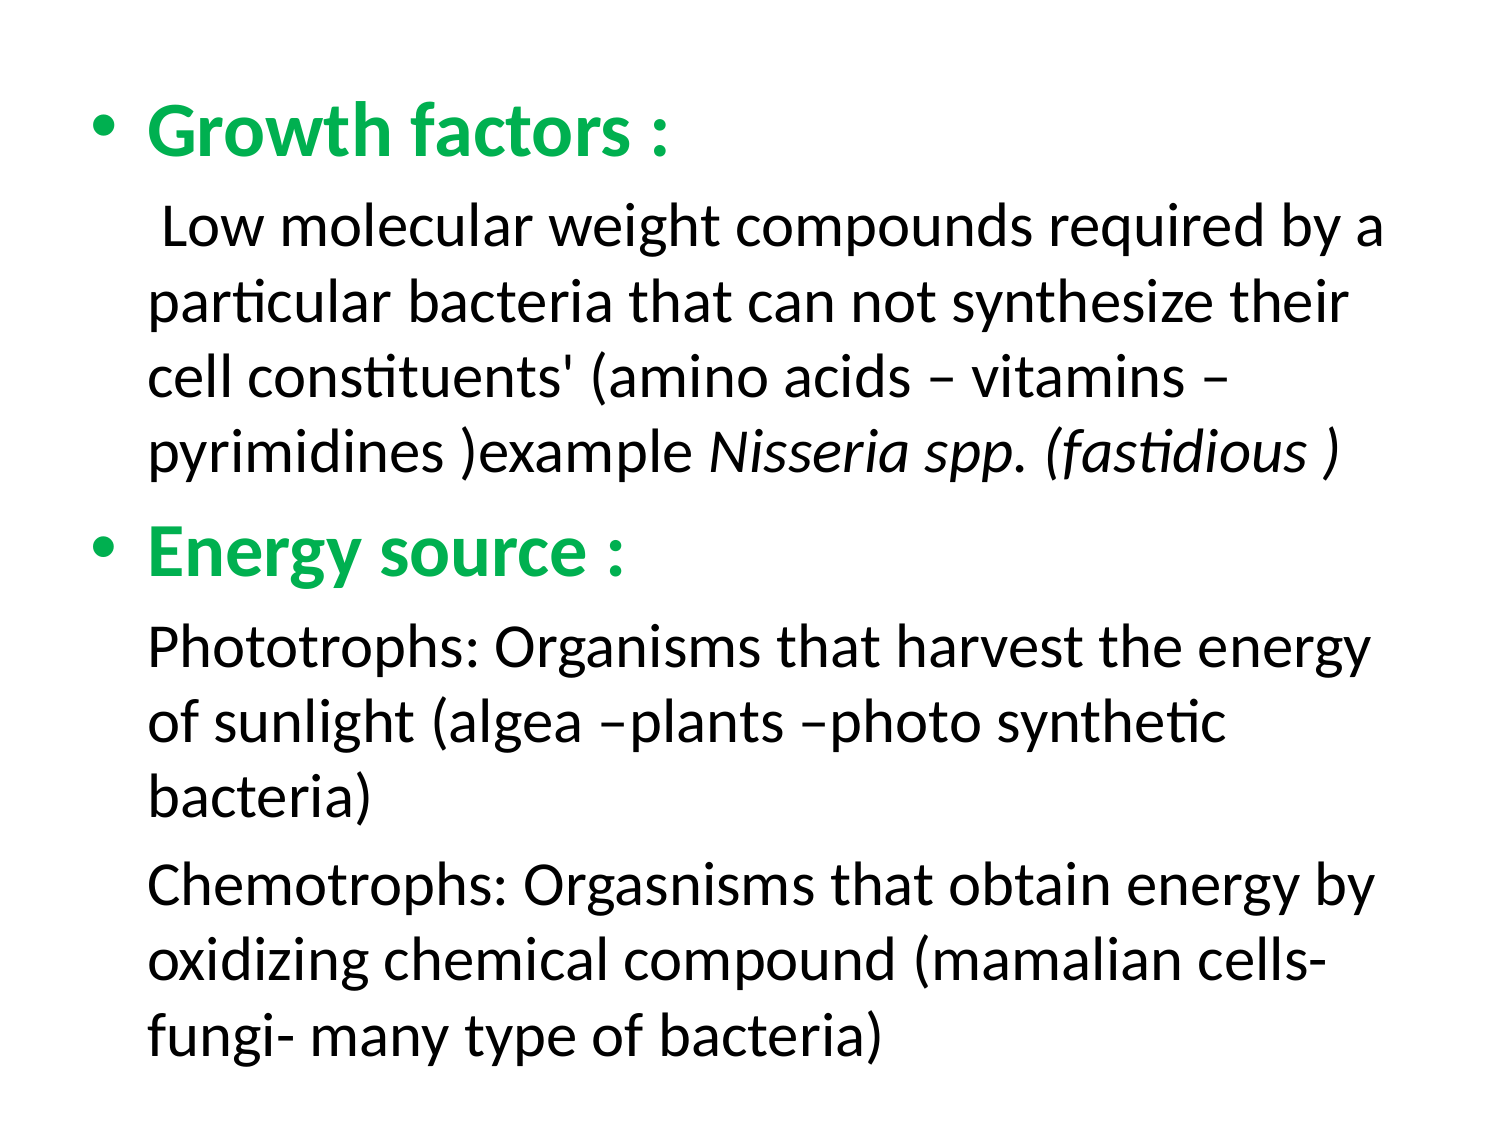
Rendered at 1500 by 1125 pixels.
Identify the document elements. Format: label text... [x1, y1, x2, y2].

list Growth factors : Low molecular weight compounds required by a particular bacteria that can not synthesize their cell constituents' (amino acids – vitamins –pyrimidines )example Nisseria spp. (fastidious ) Energy source : Phototrophs: Organisms that harvest the energy of sunlight (algea –plants –photo synthetic bacteria) Chemotrophs: Orgasnisms that obtain energy by oxidizing chemical compound (mamalian cells- fungi- many type of bacteria) [75, 70, 1425, 1090]
